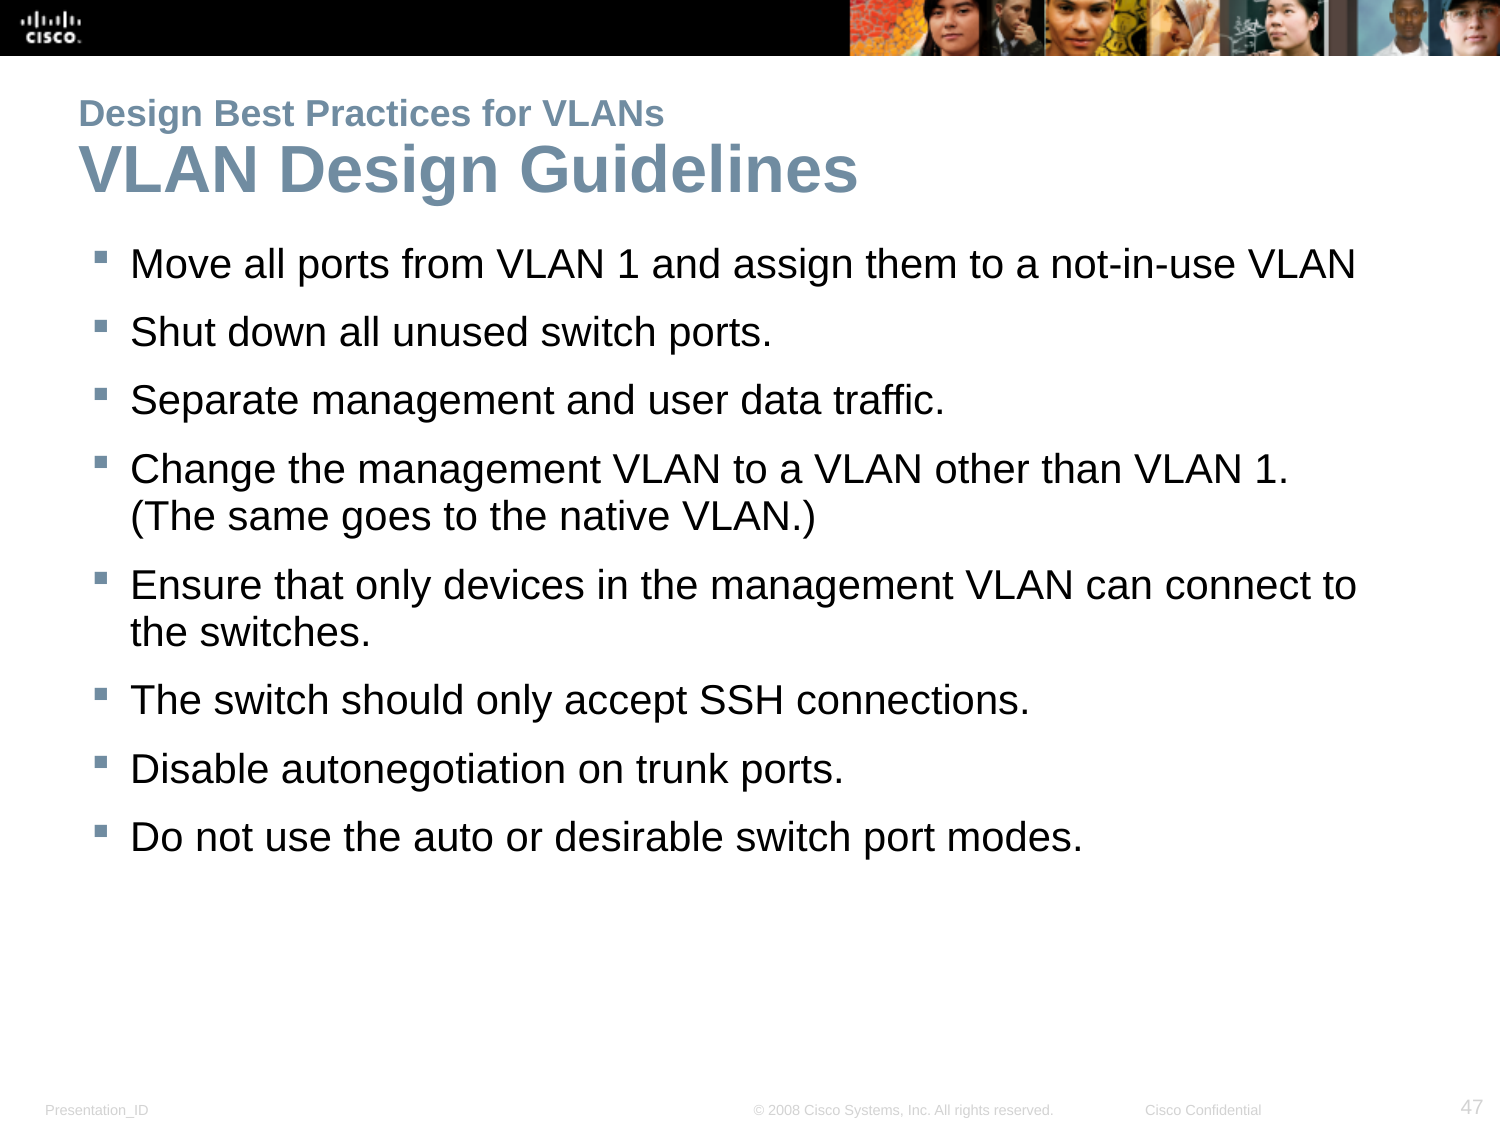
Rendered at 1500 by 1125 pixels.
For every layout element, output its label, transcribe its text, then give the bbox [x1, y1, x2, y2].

list Move all ports from VLAN 1 and assign them to a not-in-use VLAN Shut down all unused switch ports. Separate management and user data traffic. Change the management VLAN to a VLAN other than VLAN 1. (The same goes to the native VLAN.) Ensure that only devices in the management VLAN can connect to the switches. The switch should only accept SSH connections. Disable autonegotiation on trunk ports. Do not use the auto or desirable switch port modes. [77, 233, 1379, 1062]
title Design Best Practices for VLANs VLAN Design Guidelines [64, 75, 1402, 214]
picture [0, 0, 1500, 56]
